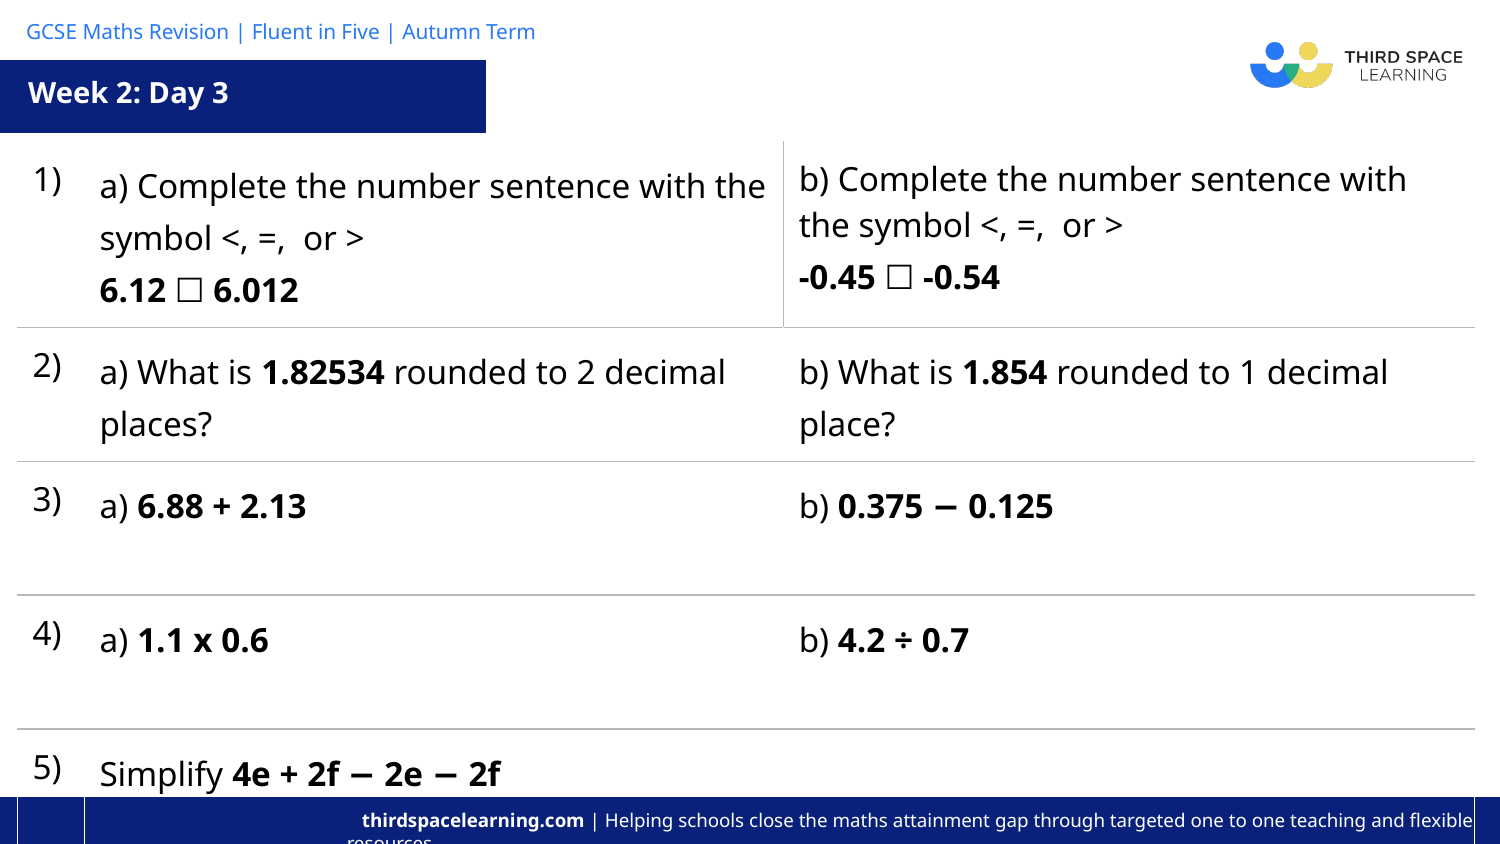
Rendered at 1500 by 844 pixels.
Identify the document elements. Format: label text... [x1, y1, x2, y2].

table_cell a) 6.88 + 2.13 [85, 462, 783, 594]
table_cell Simplify 4e + 2f − 2e − 2f [85, 730, 1474, 844]
table_cell b) 0.375 − 0.125 [784, 462, 1474, 594]
picture [1250, 33, 1465, 99]
table_cell 2) [18, 328, 84, 461]
table_header b) Complete the number sentence with the symbol <, =, or > -0.45 ☐ -0.54 [784, 142, 1474, 327]
table_cell 3) [18, 462, 84, 594]
table_cell 4) [18, 596, 84, 728]
table_cell a) 1.1 x 0.6 [85, 596, 783, 728]
table_cell 5) [18, 730, 84, 844]
table_cell b) What is 1.854 rounded to 1 decimal place? [784, 328, 1474, 461]
text_box Week 2: Day 3 [13, 59, 383, 125]
table_cell a) What is 1.82534 rounded to 2 decimal places? [85, 328, 783, 461]
table_header a) Complete the number sentence with the symbol <, =, or > 6.12 ☐ 6.012 [85, 142, 783, 327]
table_header 1) [18, 142, 84, 327]
table_cell b) 4.2 ÷ 0.7 [784, 596, 1474, 728]
